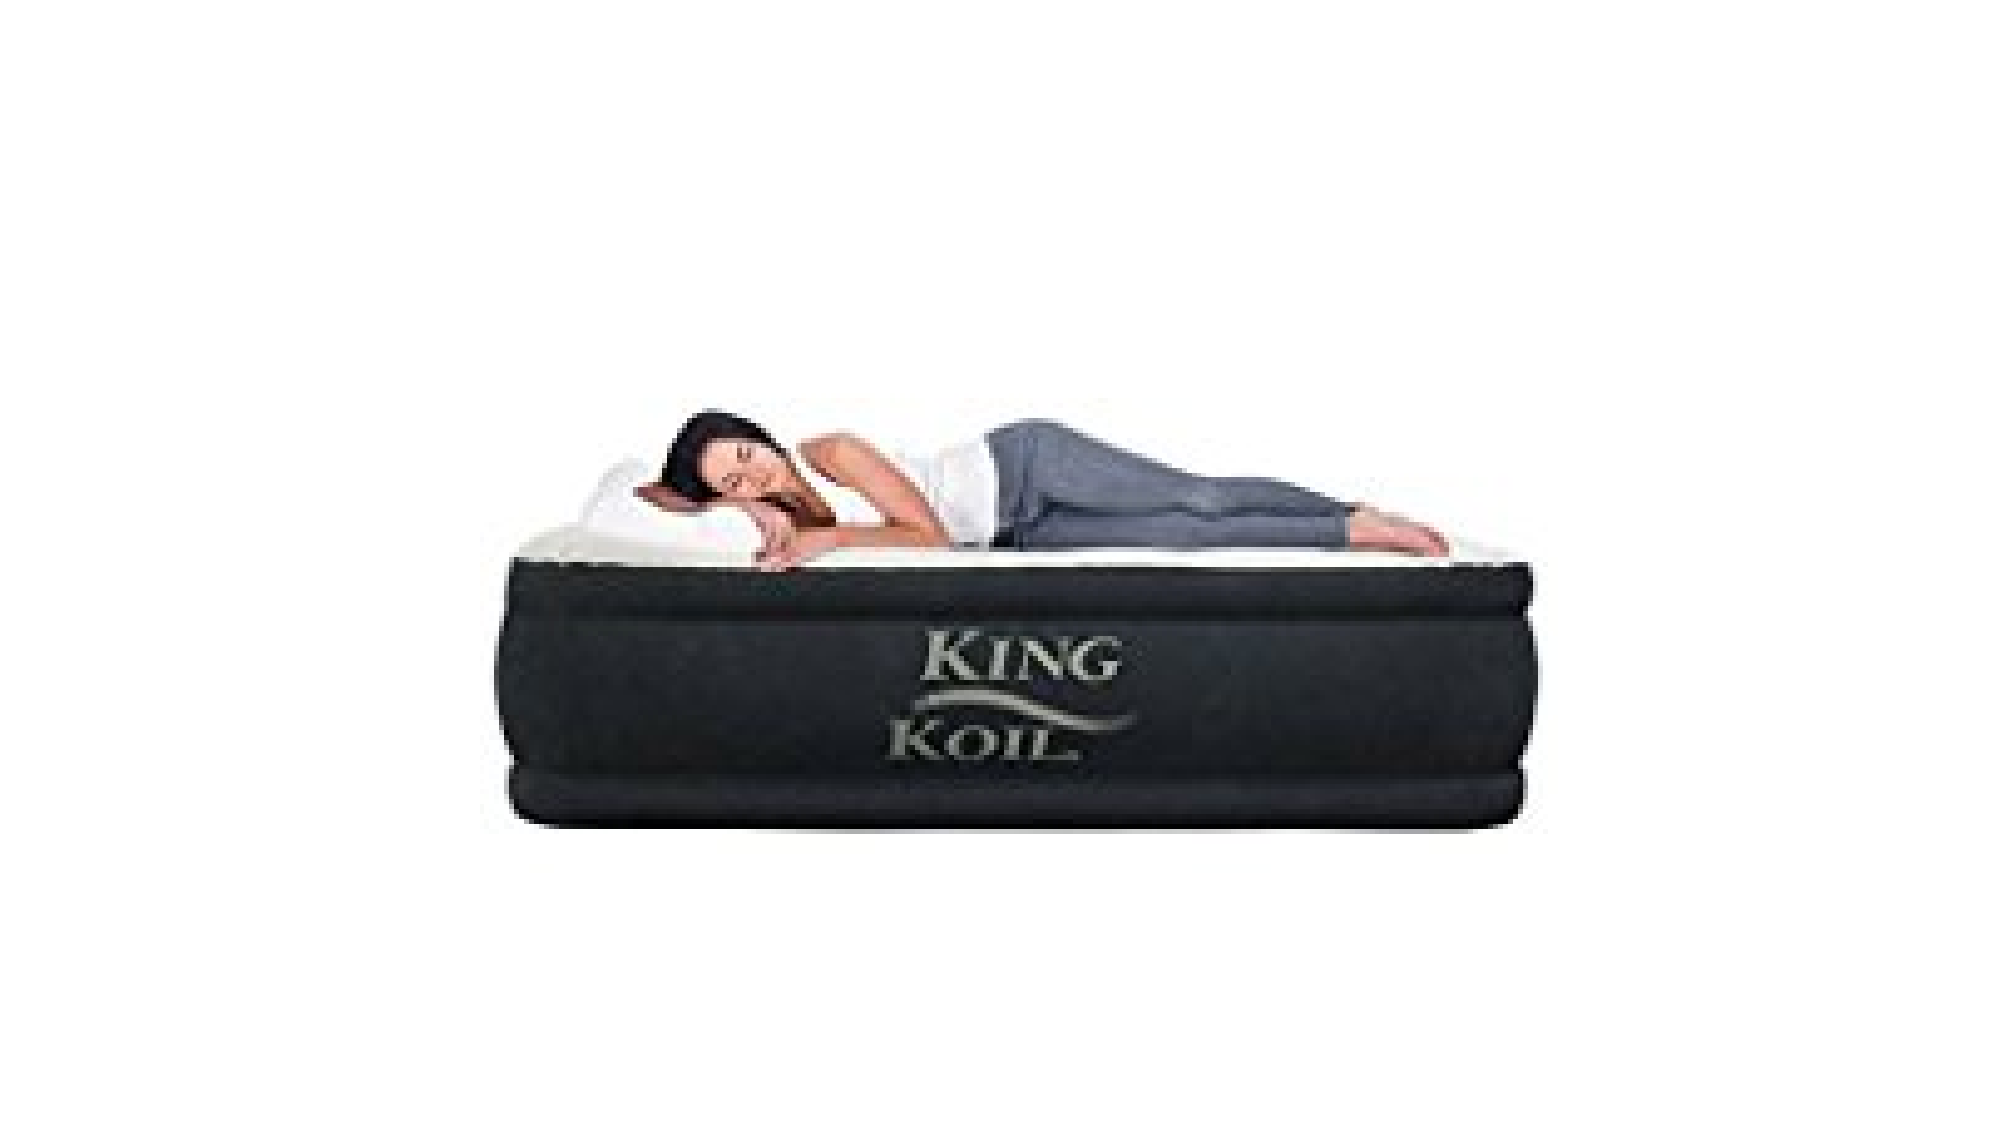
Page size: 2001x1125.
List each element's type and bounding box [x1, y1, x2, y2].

picture [480, 82, 1558, 1125]
